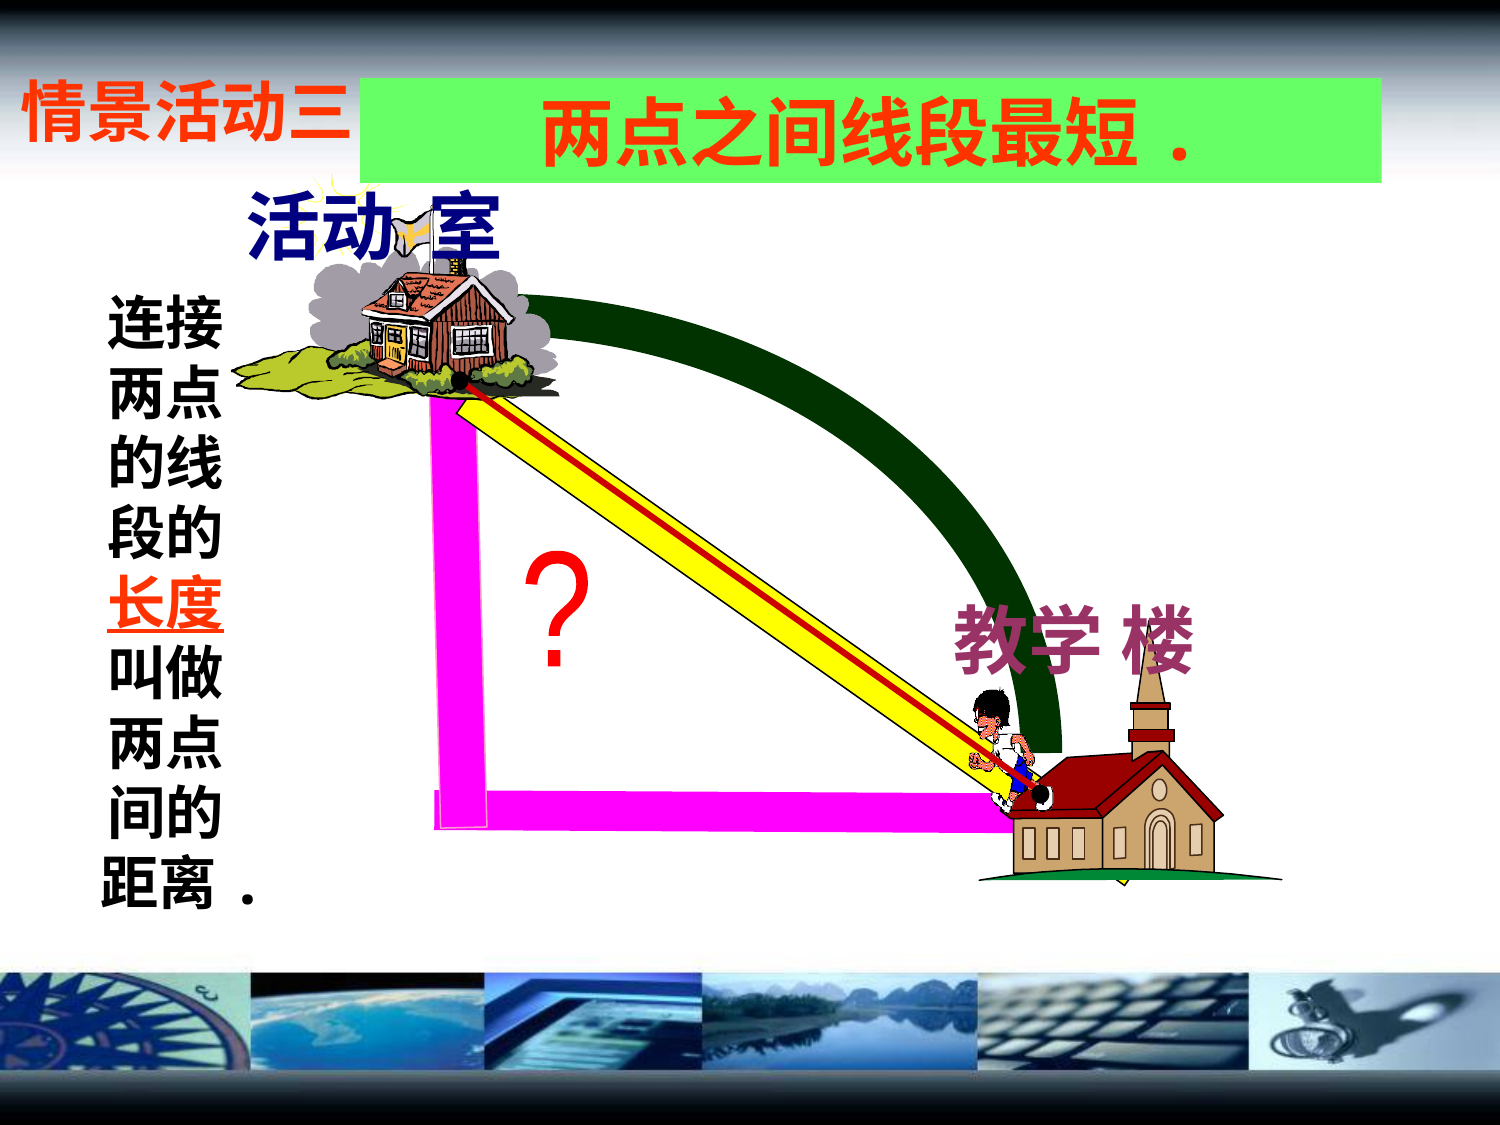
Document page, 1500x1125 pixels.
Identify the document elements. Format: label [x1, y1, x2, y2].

text_box [229, 172, 561, 402]
picture [0, 0, 1500, 1125]
text_box [938, 585, 1330, 882]
text_box [434, 348, 1068, 832]
